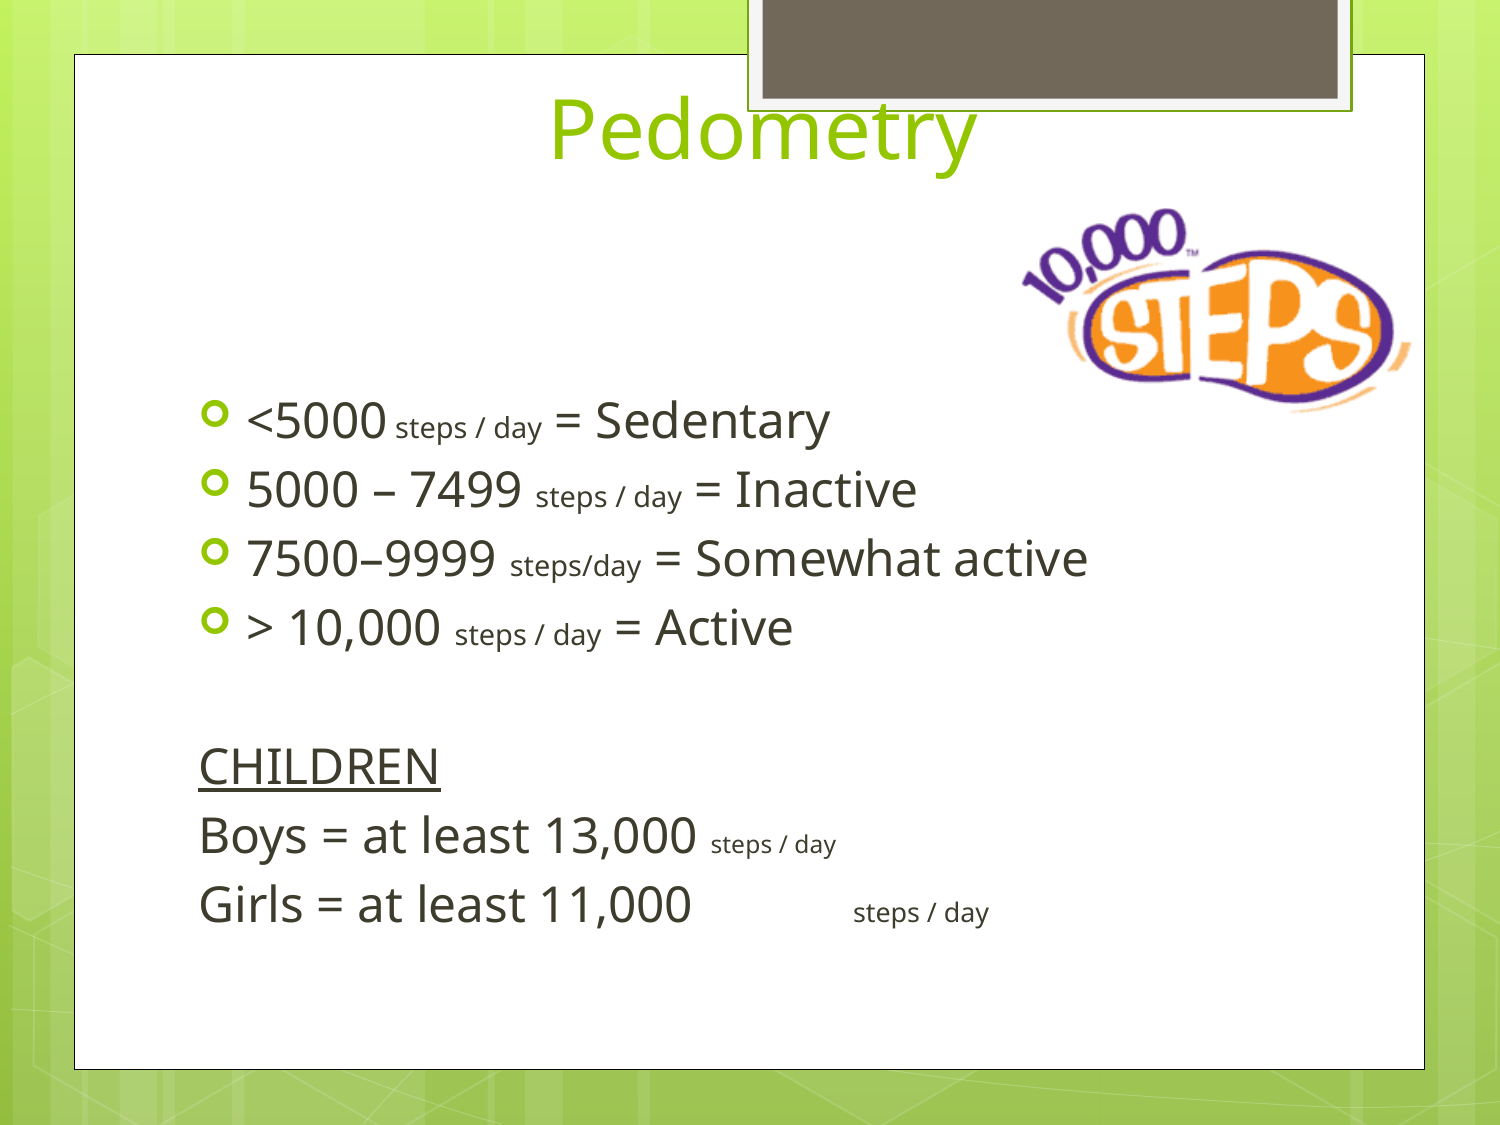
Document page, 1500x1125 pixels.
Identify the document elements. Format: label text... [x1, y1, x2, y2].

picture [1021, 207, 1413, 415]
title Pedometry [93, 58, 1433, 184]
list <5000 steps / day = Sedentary 5000 – 7499 steps / day = Inactive 7500–9999 steps/day = Somewhat active > 10,000 steps / day = Active CHILDREN Boys = at least 13,000 steps / day Girls = at least 11,000 steps / day [171, 381, 1283, 957]
